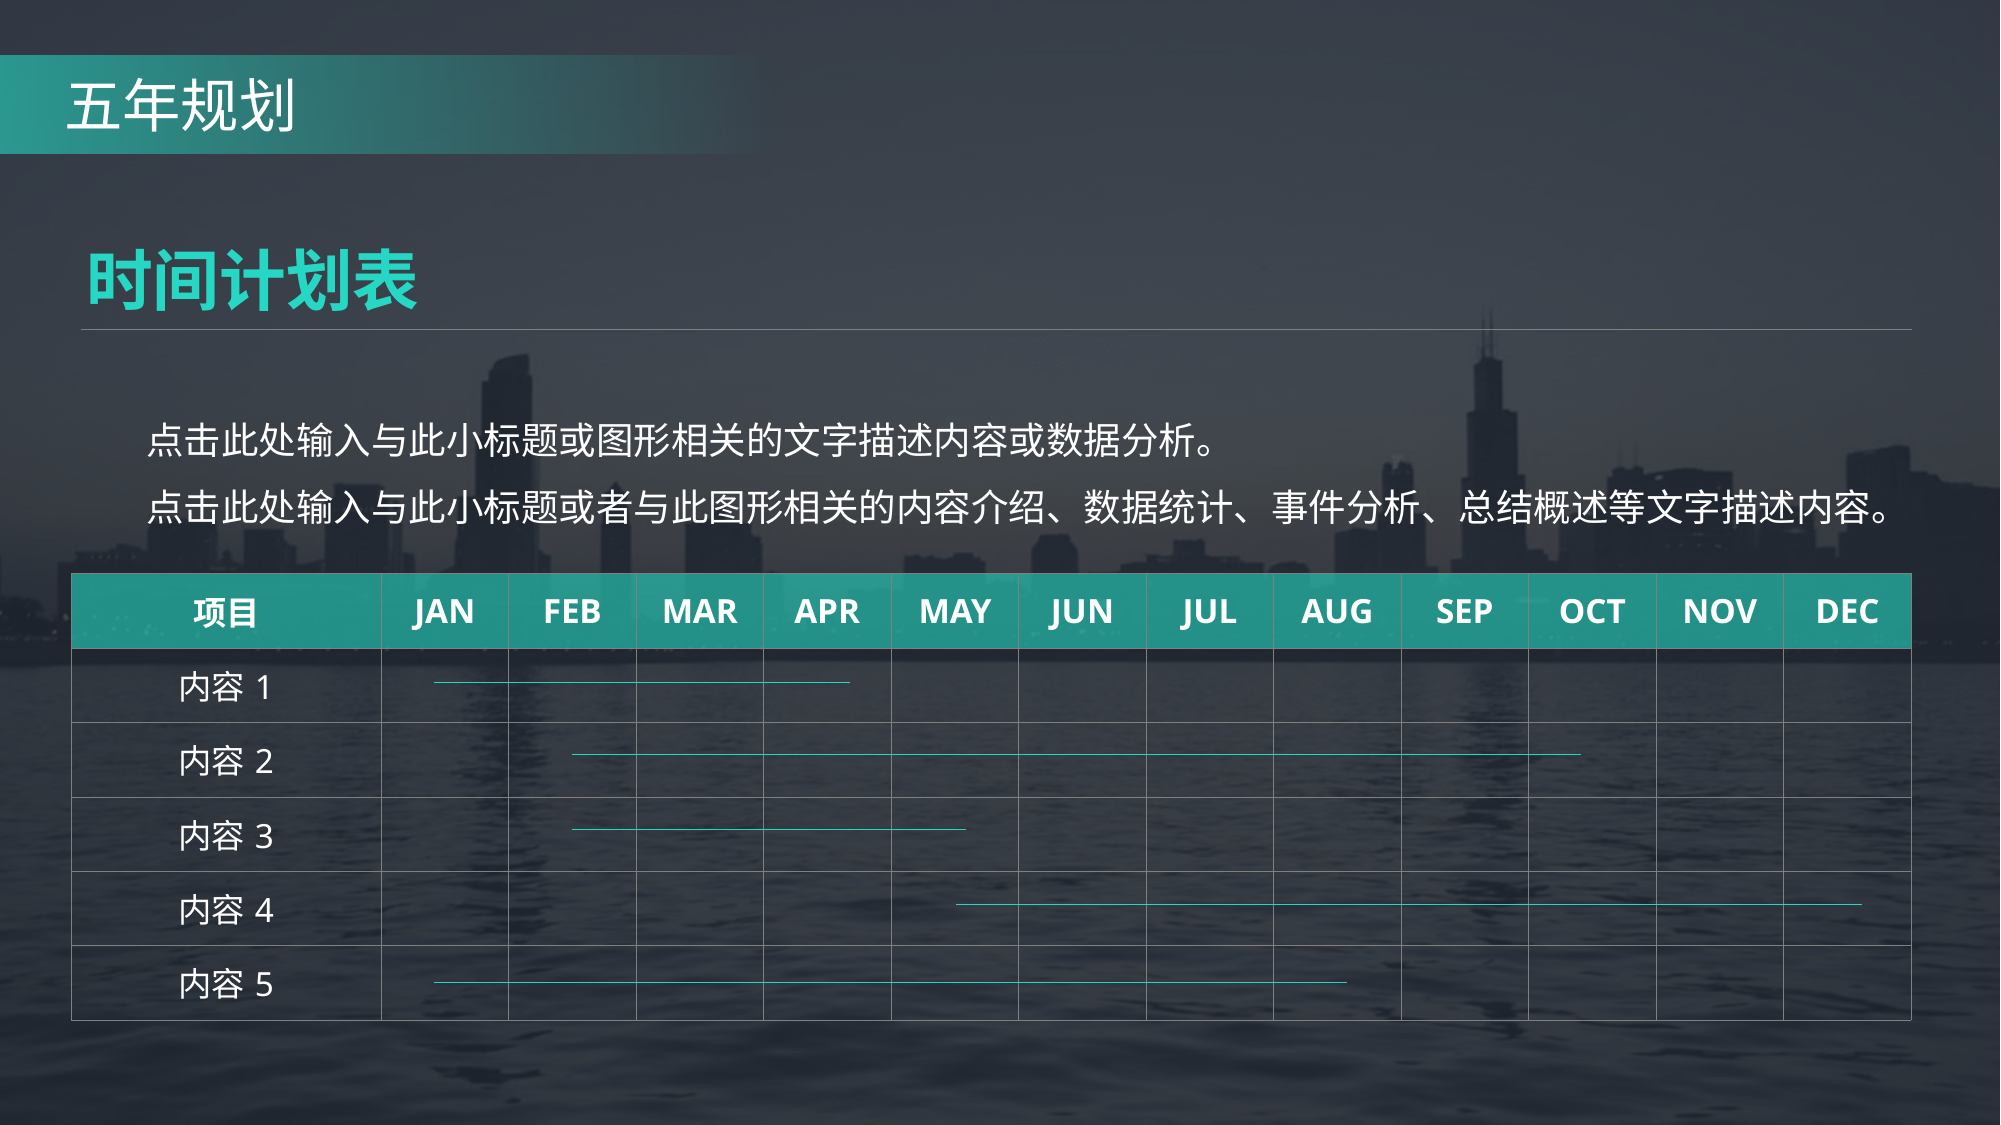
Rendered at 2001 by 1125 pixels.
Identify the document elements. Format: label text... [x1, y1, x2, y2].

table_header FEB [509, 574, 636, 648]
table_cell 内容5 [72, 946, 381, 1020]
table_cell [892, 872, 1018, 945]
table_cell [1529, 649, 1656, 722]
table_cell [1274, 798, 1401, 871]
table_cell [382, 649, 508, 722]
table_cell [1657, 723, 1783, 797]
table_cell [382, 798, 508, 871]
table_cell [1019, 872, 1146, 904]
table_cell [382, 872, 508, 945]
table_cell [637, 649, 763, 682]
table_cell [1402, 798, 1528, 871]
table_cell [1402, 723, 1528, 754]
table_cell [509, 798, 636, 871]
table_cell [1657, 905, 1783, 945]
table_cell [892, 946, 1018, 982]
table_header MAR [637, 574, 763, 648]
table_cell [1784, 872, 1911, 945]
table_cell [1274, 649, 1401, 722]
table_cell [509, 649, 636, 682]
table_header 项目 [72, 574, 381, 648]
table_cell [1784, 946, 1911, 1020]
table_cell 内容1 [72, 649, 381, 722]
table_header SEP [1402, 574, 1528, 648]
table_cell [1529, 946, 1656, 1020]
table_cell [1402, 755, 1528, 797]
table_cell [1274, 723, 1401, 754]
table_cell [509, 683, 636, 722]
table_cell [892, 983, 1018, 1020]
table_cell [1529, 872, 1656, 904]
table_cell [1402, 905, 1528, 945]
text_box 点击此处输入与此小标题或图形相关的文字描述内容或数据分析。 点击此处输入与此小标题或者与此图形相关的内容介绍、数据统计、事件分析、总结概述等文字描述内容。 [131, 386, 1933, 537]
table_cell [764, 983, 891, 1020]
table_cell [1147, 946, 1273, 982]
table_cell [637, 946, 763, 982]
table_cell [1657, 649, 1783, 722]
table_cell [1019, 649, 1146, 722]
table_cell [1529, 723, 1656, 797]
table_cell [1019, 983, 1146, 1020]
table_cell [1147, 649, 1273, 722]
table_cell [1147, 723, 1273, 754]
table_cell [1147, 905, 1273, 945]
table_cell [637, 830, 763, 871]
table_cell [1019, 905, 1146, 945]
table_header JUN [1019, 574, 1146, 648]
table_header AUG [1274, 574, 1401, 648]
table_cell [637, 723, 763, 754]
table_cell [1147, 755, 1273, 797]
table_cell [509, 872, 636, 945]
table_cell [1402, 946, 1528, 1020]
table_cell [1274, 755, 1401, 797]
table_cell [509, 946, 636, 982]
table_cell [764, 723, 891, 754]
table_cell [1657, 872, 1783, 904]
table_header APR [764, 574, 891, 648]
table_cell [1147, 872, 1273, 904]
table_header OCT [1529, 574, 1656, 648]
table_cell [1147, 798, 1273, 871]
table_cell [1147, 983, 1273, 1020]
table_header MAY [892, 574, 1018, 648]
table_cell [1402, 649, 1528, 722]
table_cell [1784, 723, 1911, 797]
table_header NOV [1657, 574, 1783, 648]
table_cell [637, 683, 763, 722]
title 五年规划 [47, 61, 314, 148]
table_cell [892, 798, 1018, 871]
table_cell [637, 755, 763, 797]
text_box 时间计划表 [71, 191, 1077, 326]
table_cell [892, 649, 1018, 722]
table_cell [1657, 798, 1783, 871]
table_cell [764, 946, 891, 982]
table_cell [1784, 649, 1911, 722]
table_cell [764, 830, 891, 871]
table_cell [509, 983, 636, 1020]
table_cell [637, 983, 763, 1020]
table_cell [764, 755, 891, 797]
table_cell [382, 946, 508, 1020]
table_cell [764, 649, 891, 722]
table_cell 内容4 [72, 872, 381, 945]
table_cell [1274, 905, 1401, 945]
table_cell [637, 798, 763, 829]
table_cell [764, 872, 891, 945]
table_cell [1019, 798, 1146, 871]
table_cell [509, 723, 636, 797]
table_cell [892, 723, 1018, 754]
table_cell 内容3 [72, 798, 381, 871]
table_cell [1019, 755, 1146, 797]
table_header JAN [382, 574, 508, 648]
table_cell [1784, 798, 1911, 871]
table_cell [1274, 946, 1401, 1020]
table_cell [1019, 946, 1146, 982]
table_cell [1274, 872, 1401, 904]
table_cell [892, 755, 1018, 797]
table_cell [1657, 946, 1783, 1020]
table_cell [637, 872, 763, 945]
table_header JUL [1147, 574, 1273, 648]
table_cell 内容2 [72, 723, 381, 797]
table_cell [1019, 723, 1146, 754]
table_cell [1402, 872, 1528, 904]
table_header DEC [1784, 574, 1911, 648]
table_cell [382, 723, 508, 797]
table_cell [1529, 905, 1656, 945]
table_cell [764, 798, 891, 829]
table_cell [1529, 798, 1656, 871]
